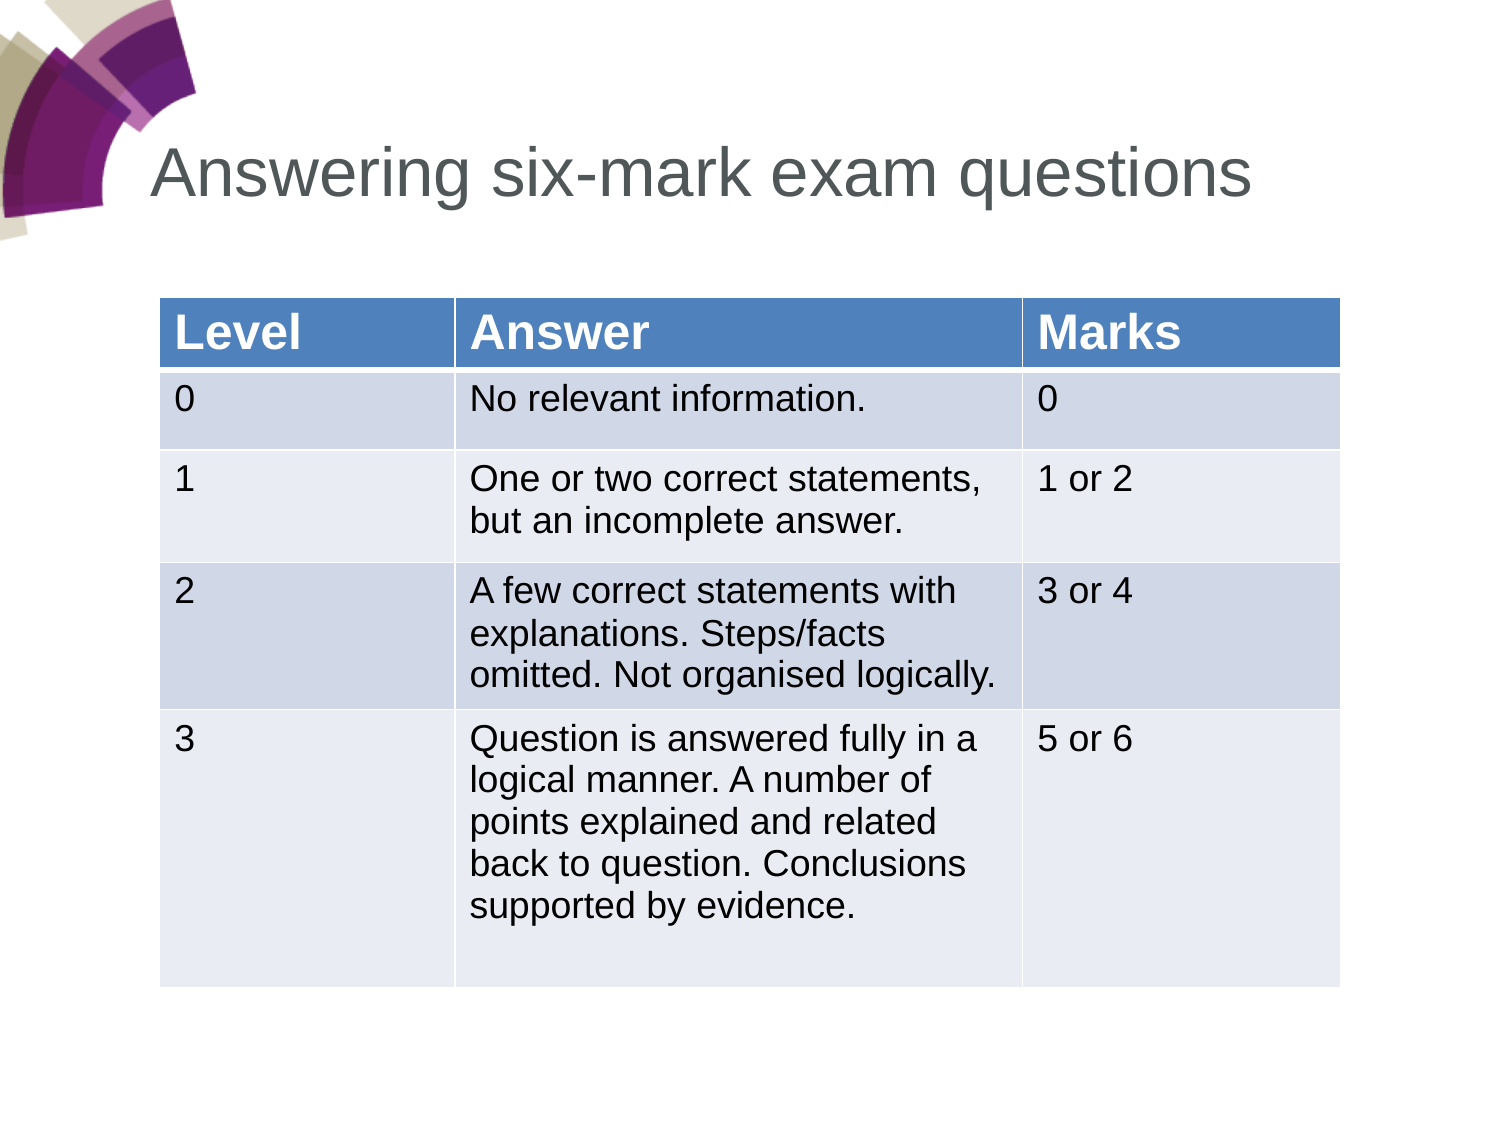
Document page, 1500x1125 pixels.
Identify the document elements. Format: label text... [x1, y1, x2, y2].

table_cell No relevant information. [456, 373, 1022, 449]
table_cell 3 or 4 [1023, 563, 1340, 709]
table_cell 3 [160, 710, 454, 987]
table_cell 2 [160, 563, 454, 709]
table_cell 0 [1023, 373, 1340, 449]
table_cell 1 or 2 [1023, 451, 1340, 562]
table_cell 1 [160, 451, 454, 562]
picture [0, 0, 1500, 1125]
table_cell A few correct statements with explanations. Steps/facts omitted. Not organised logically. [456, 563, 1022, 709]
table_cell One or two correct statements, but an incomplete answer. [456, 451, 1022, 562]
table_cell 5 or 6 [1023, 710, 1340, 987]
table_header Answer [456, 298, 1022, 367]
table_header Marks [1023, 298, 1340, 367]
table_cell Question is answered fully in a logical manner. A number of points explained and related back to question. Conclusions supported by evidence. [456, 710, 1022, 987]
table_cell 0 [160, 373, 454, 449]
list Answering six-mark exam questions [135, 119, 1282, 297]
table_header Level [160, 298, 454, 367]
